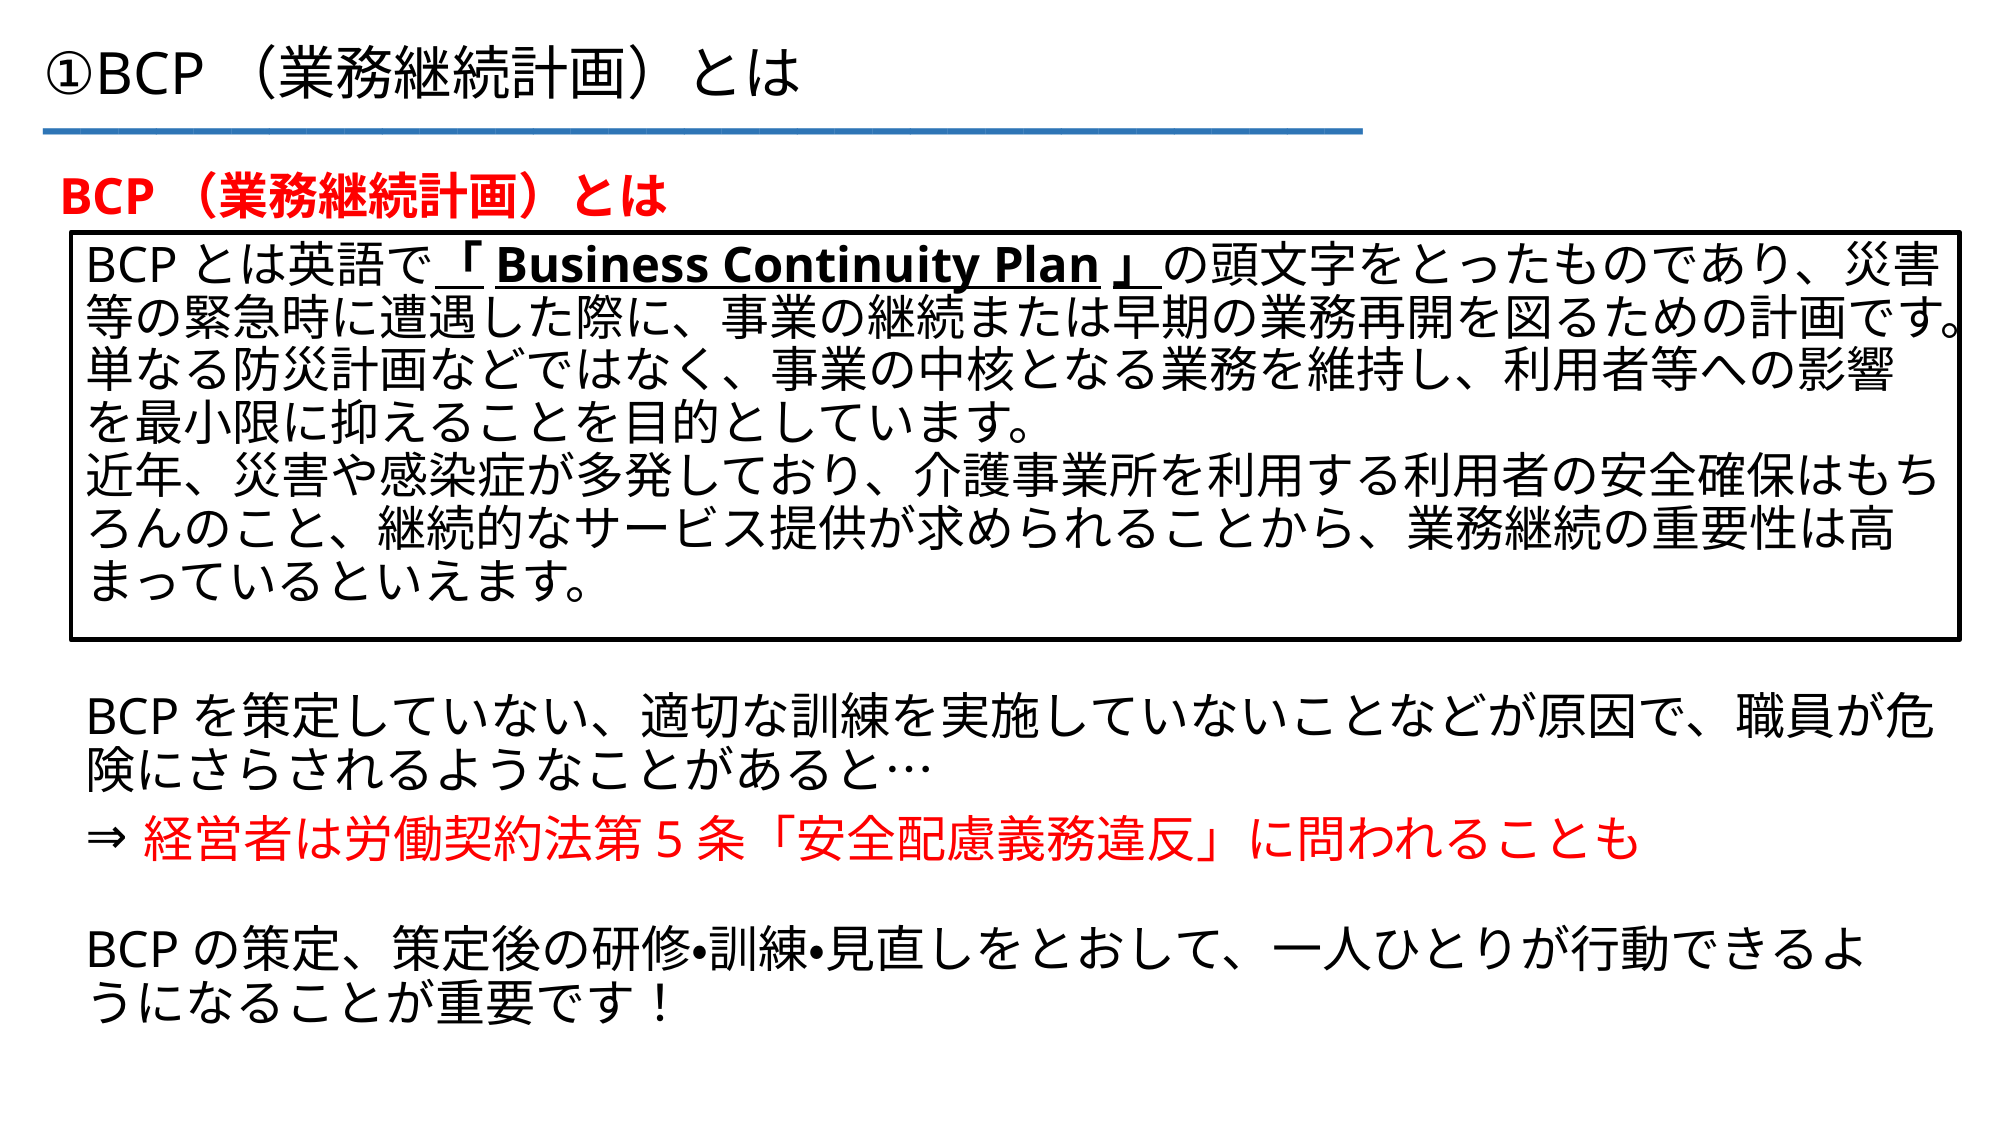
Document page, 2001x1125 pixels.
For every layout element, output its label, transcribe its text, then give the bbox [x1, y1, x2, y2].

text_box BCPを策定していない、適切な訓練を実施していないことなどが原因で、職員が危険にさらされるようなことがあると… ⇒ [70, 683, 1960, 930]
text_box ___________________________________ [28, 17, 1960, 164]
text_box BCPの策定、策定後の研修・訓練・見直しをとおして、一人ひとりが行動できるようになることが重要です！ [70, 917, 1923, 1050]
text_box 経営者は労働契約法第5条「安全配慮義務違反」に問われることも [128, 806, 1981, 884]
text_box ①BCP（業務継続計画）とは [28, 36, 1923, 131]
text_box BCPとは英語で「Business Continuity Plan」の頭文字をとったものであり、災害等の緊急時に遭遇した際に、事業の継続または早期の業務再開を図るための計画です。 単なる防災計画などではなく、事業の中核となる業務を維持し、利用者等への影響を最小限に抑えることを目的としています。 近年、災害や感染症が多発しており、介護事業所を利用する利用者の安全確保はもちろんのこと、継続的なサービス提供が求められることから、業務継続の重要性は高まっているといえます。 [70, 232, 1960, 640]
text_box BCP（業務継続計画）とは [44, 163, 1939, 236]
